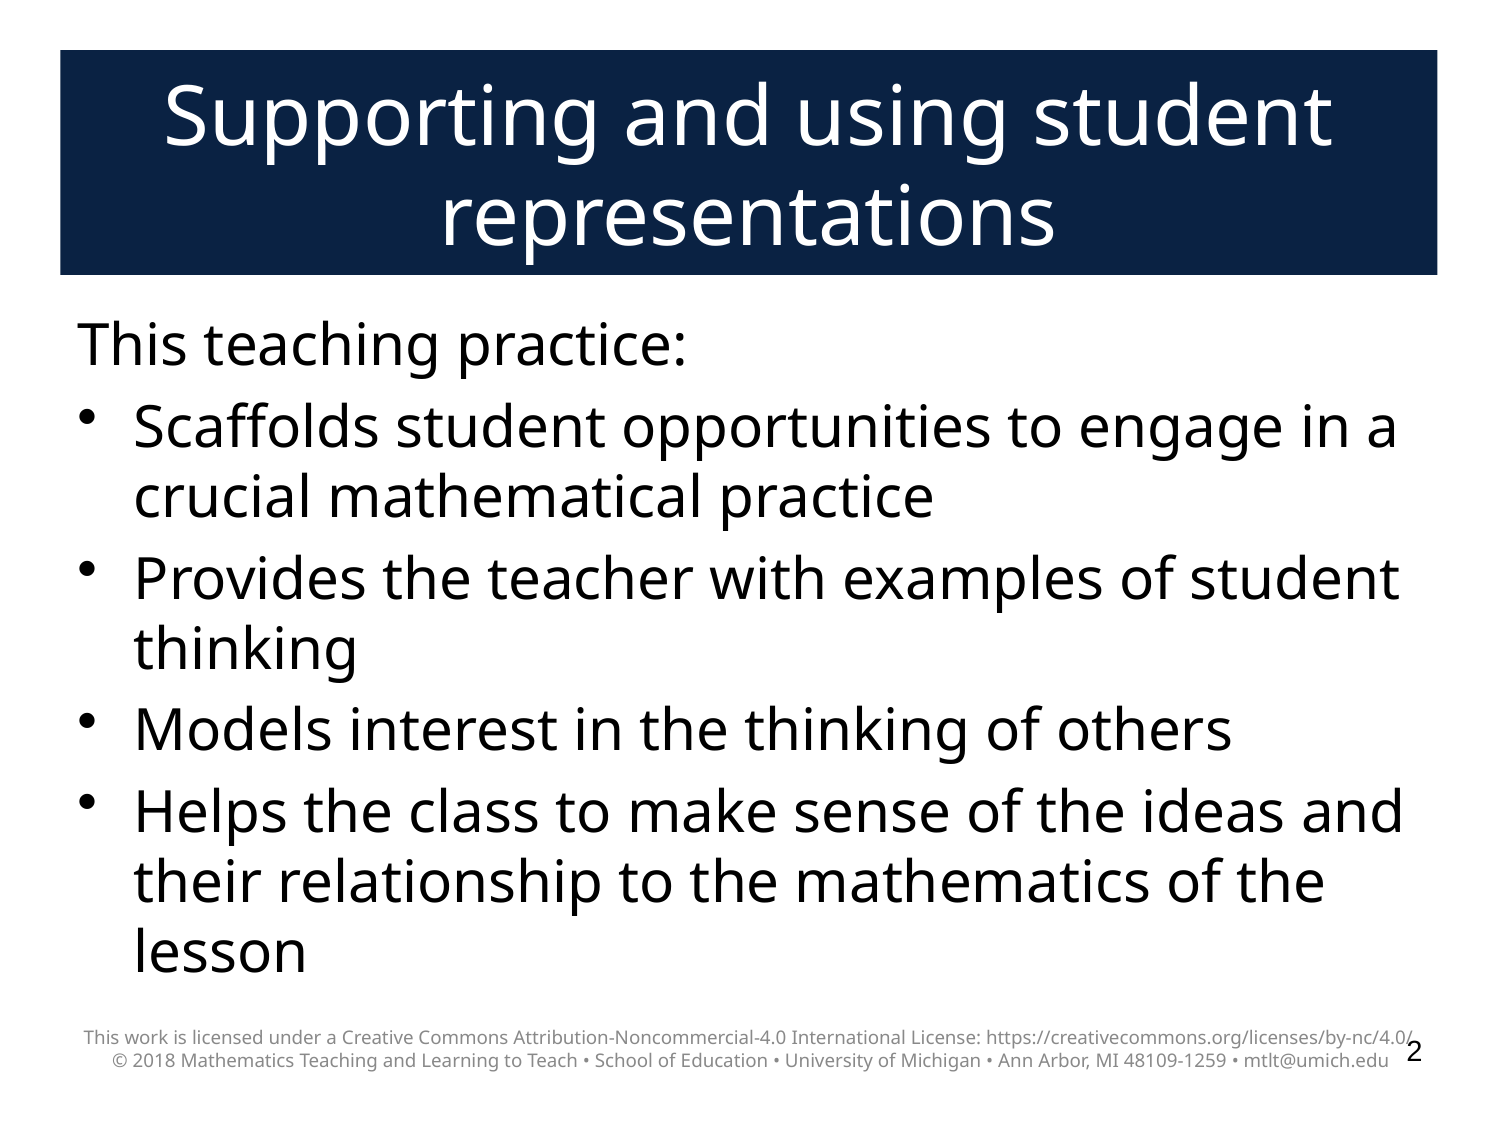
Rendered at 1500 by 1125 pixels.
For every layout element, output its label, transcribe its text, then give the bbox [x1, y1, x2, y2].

list This teaching practice: Scaffolds student opportunities to engage in a crucial mathematical practice Provides the teacher with examples of student thinking Models interest in the thinking of others Helps the class to make sense of the ideas and their relationship to the mathematics of the lesson [62, 299, 1438, 1005]
title Supporting and using student representations [60, 50, 1438, 275]
footer This work is licensed under a Creative Commons Attribution-Noncommercial-4.0 International License: https://creativecommons.org/licenses/by-nc/4.0/ © 2018 Mathematics Teaching and Learning to Teach • School of Education • University of Michigan • Ann Arbor, MI 48109-1259 • mtlt@umich.edu [62, 1009, 1438, 1088]
